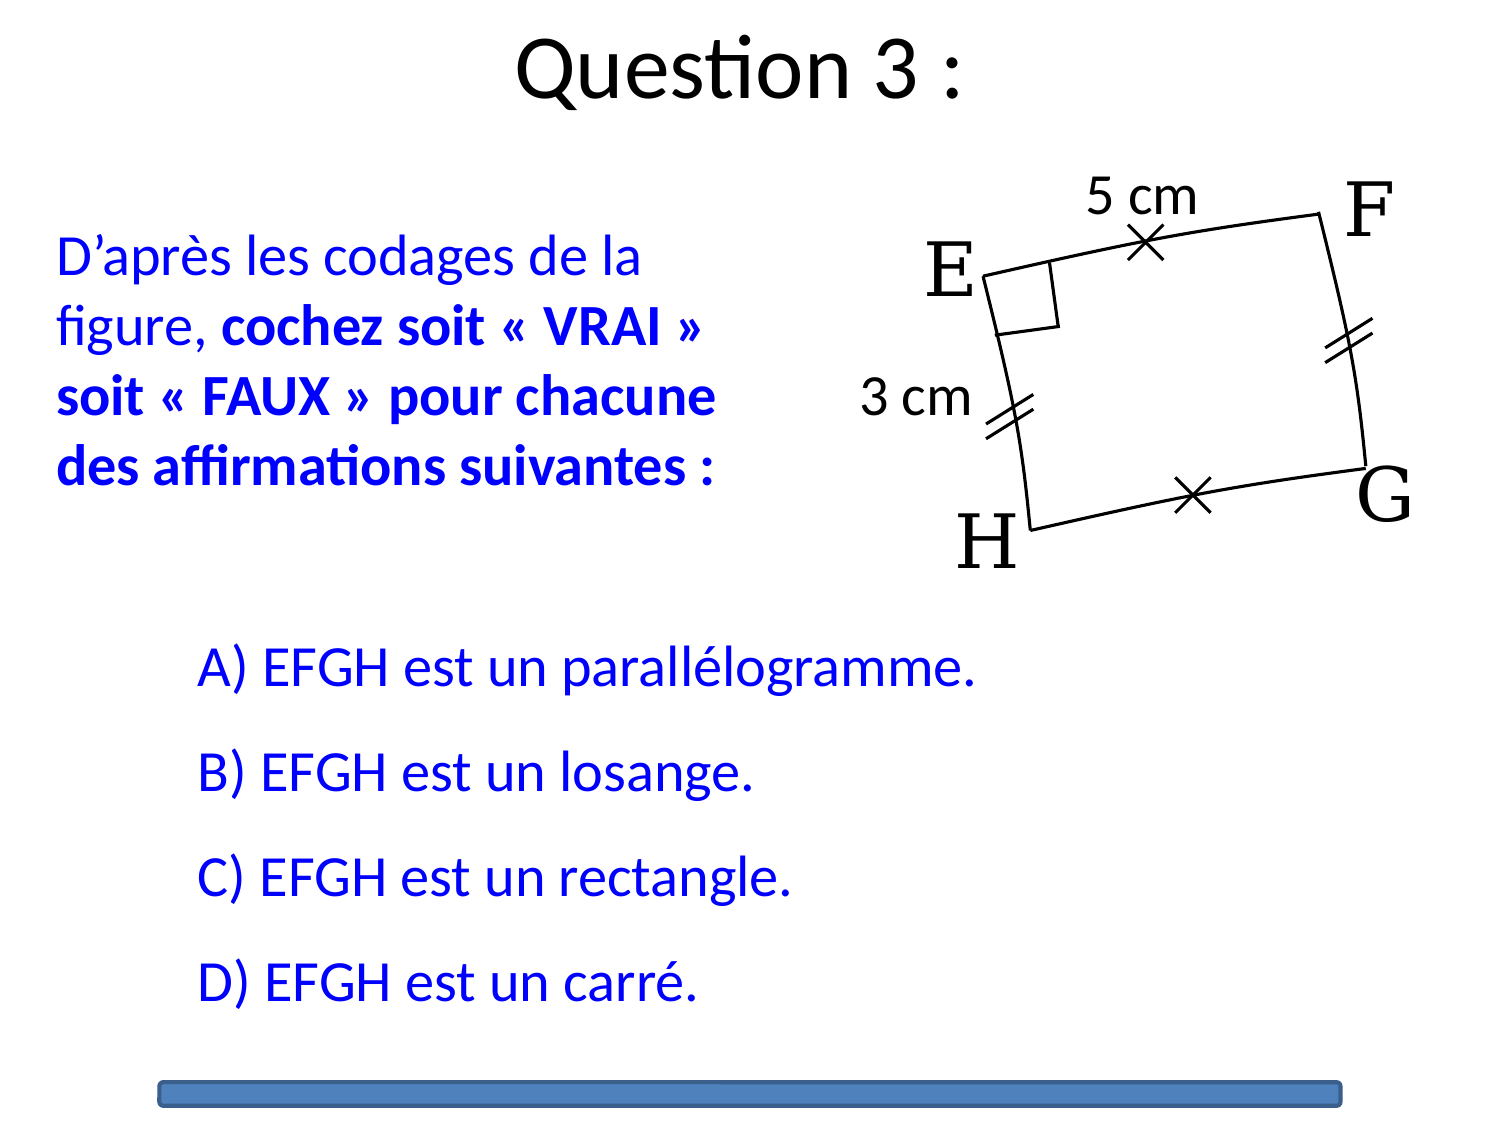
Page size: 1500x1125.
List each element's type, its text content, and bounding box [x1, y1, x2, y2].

text_box [157, 1080, 1343, 1108]
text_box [844, 148, 1448, 629]
text_box Question 3 : [64, 0, 1415, 188]
text_box D’après les codages de la figure, cochez soit « VRAI » soit « FAUX » pour chacune des affirmations suivantes : [41, 210, 750, 505]
text_box A) EFGH est un parallélogramme. B) EFGH est un losange. C) EFGH est un rectangle. D) EFGH est un carré. [182, 586, 1051, 1021]
